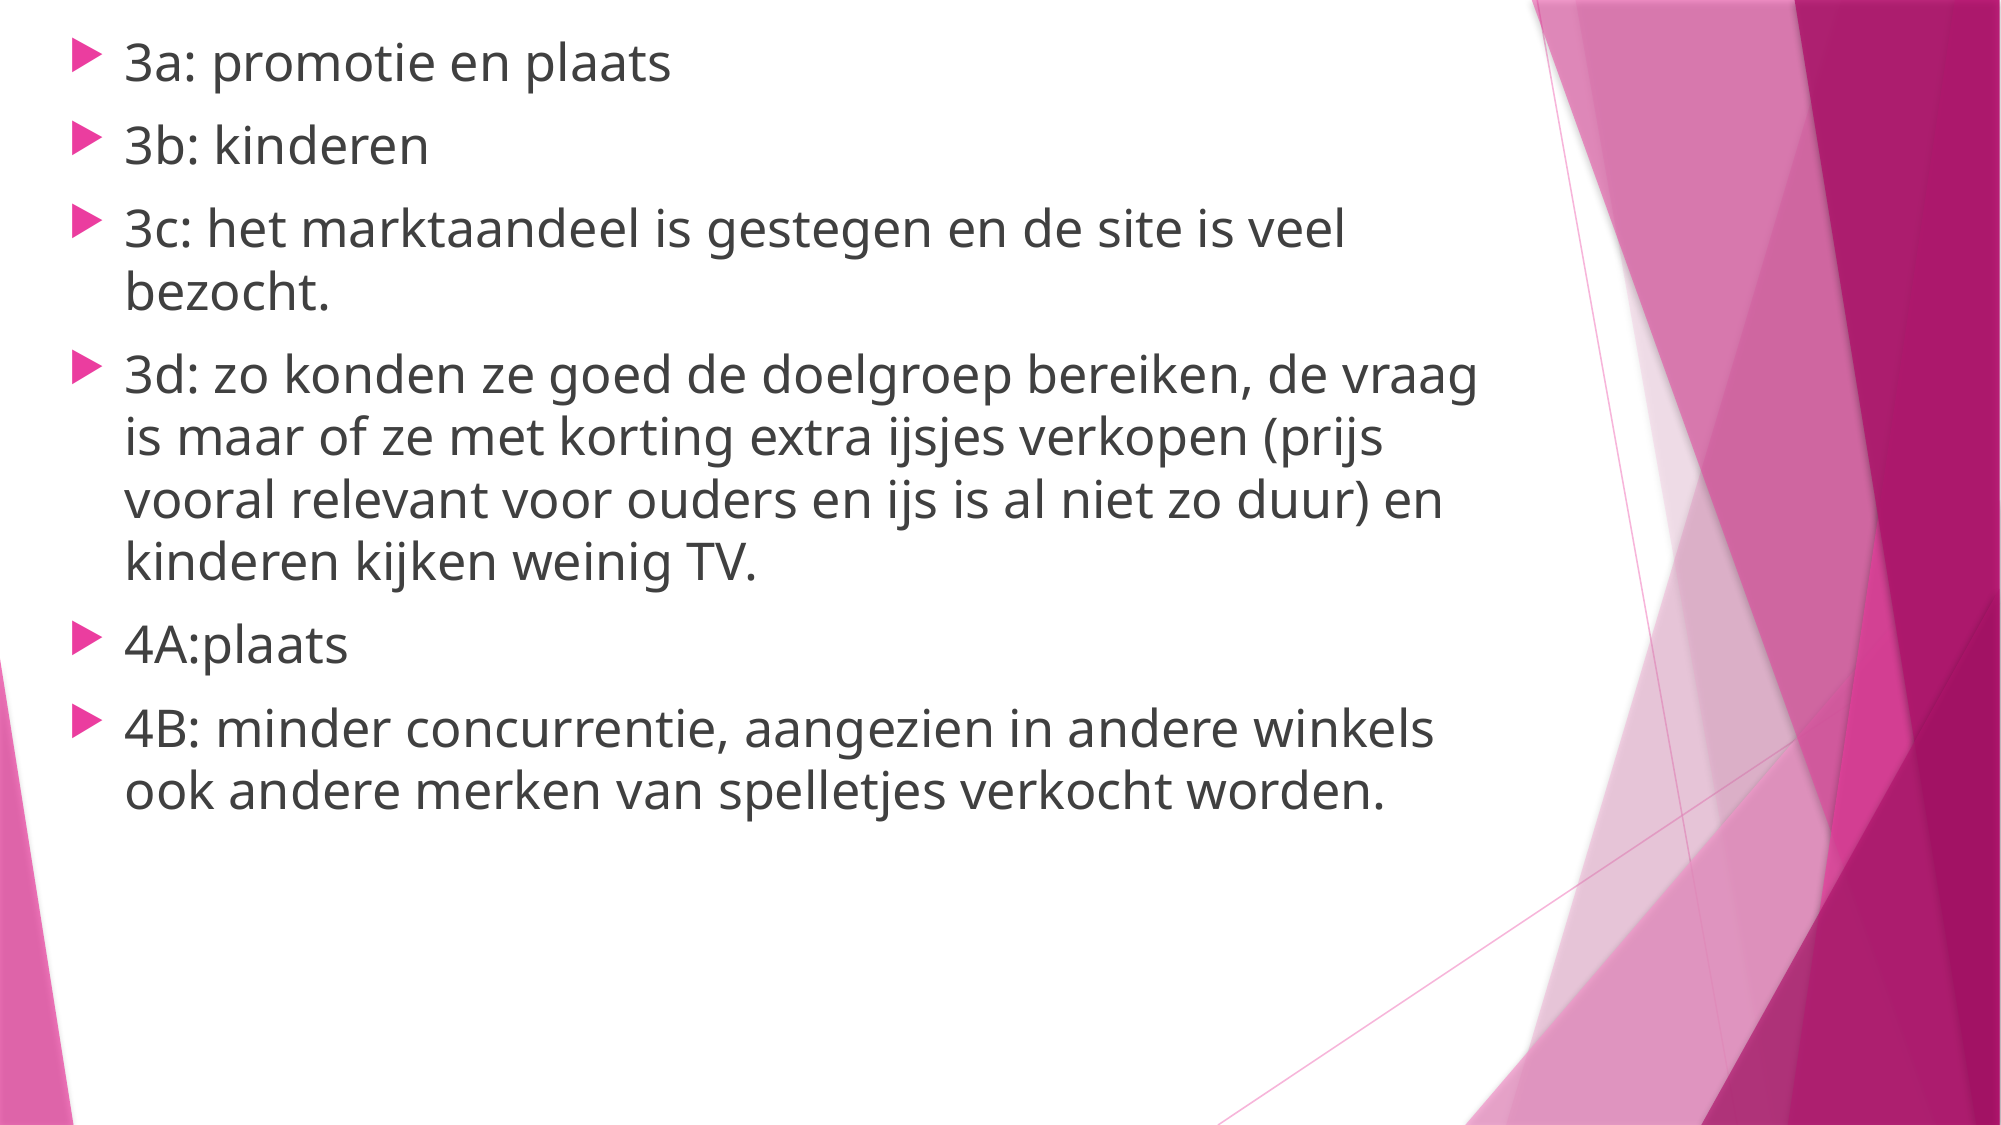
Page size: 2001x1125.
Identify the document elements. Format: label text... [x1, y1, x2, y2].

list 3a: promotie en plaats 3b: kinderen 3c: het marktaandeel is gestegen en de site is veel bezocht. 3d: zo konden ze goed de doelgroep bereiken, de vraag is maar of ze met korting extra ijsjes verkopen (prijs vooral relevant voor ouders en ijs is al niet zo duur) en kinderen kijken weinig TV. 4A:plaats 4B: minder concurrentie, aangezien in andere winkels ook andere merken van spelletjes verkocht worden. [53, 21, 1522, 992]
